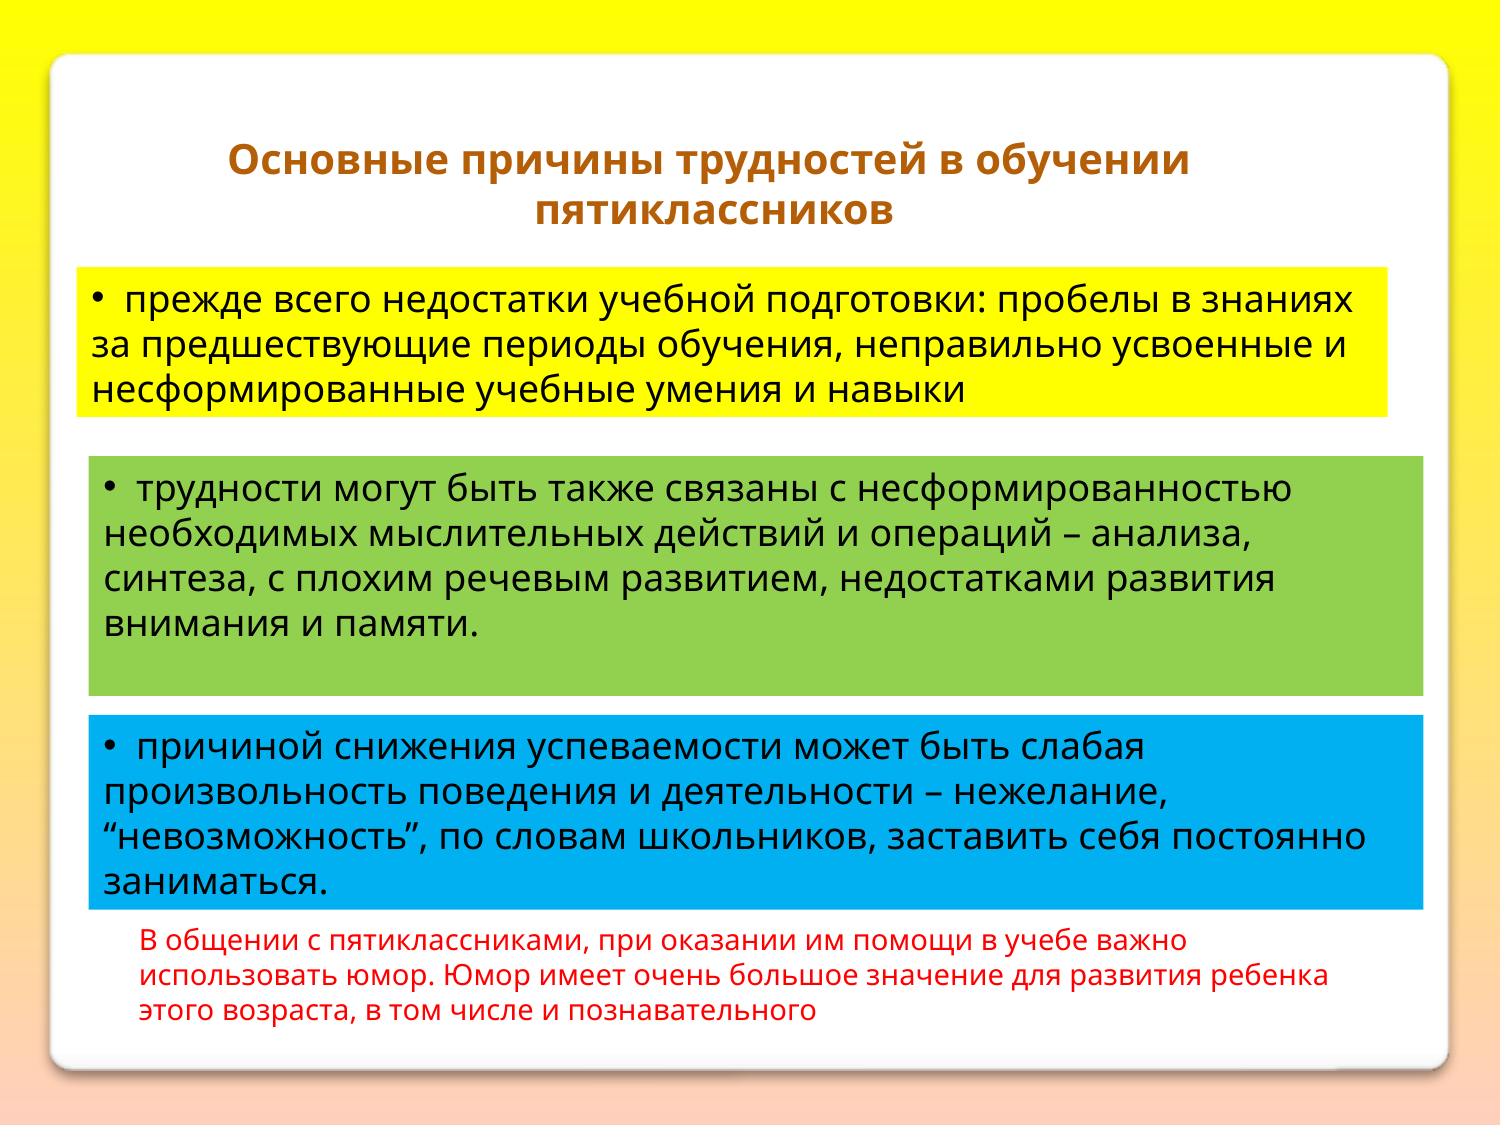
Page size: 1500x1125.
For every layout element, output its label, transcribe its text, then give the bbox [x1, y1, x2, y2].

text_box трудности могут быть также связаны с несформированностью необходимых мыслительных действий и операций – анализа, синтеза, с плохим речевым развитием, недостатками развития внимания и памяти. [88, 456, 1424, 696]
text_box Основные причины трудностей в обучении пятиклассников [100, 125, 1329, 241]
text_box причиной снижения успеваемости может быть слабая произвольность поведения и деятельности – нежелание, “невозможность”, по словам школьников, заставить себя постоянно заниматься. [88, 714, 1424, 910]
text_box прежде всего недостатки учебной подготовки: пробелы в знаниях за предшествующие периоды обучения, неправильно усвоенные и несформированные учебные умения и навыки [76, 267, 1388, 417]
text_box В общении с пятиклассниками, при оказании им помощи в учебе важно использовать юмор. Юмор имеет очень большое значение для развития ребенка этого возраста, в том числе и познавательного [123, 913, 1376, 1034]
